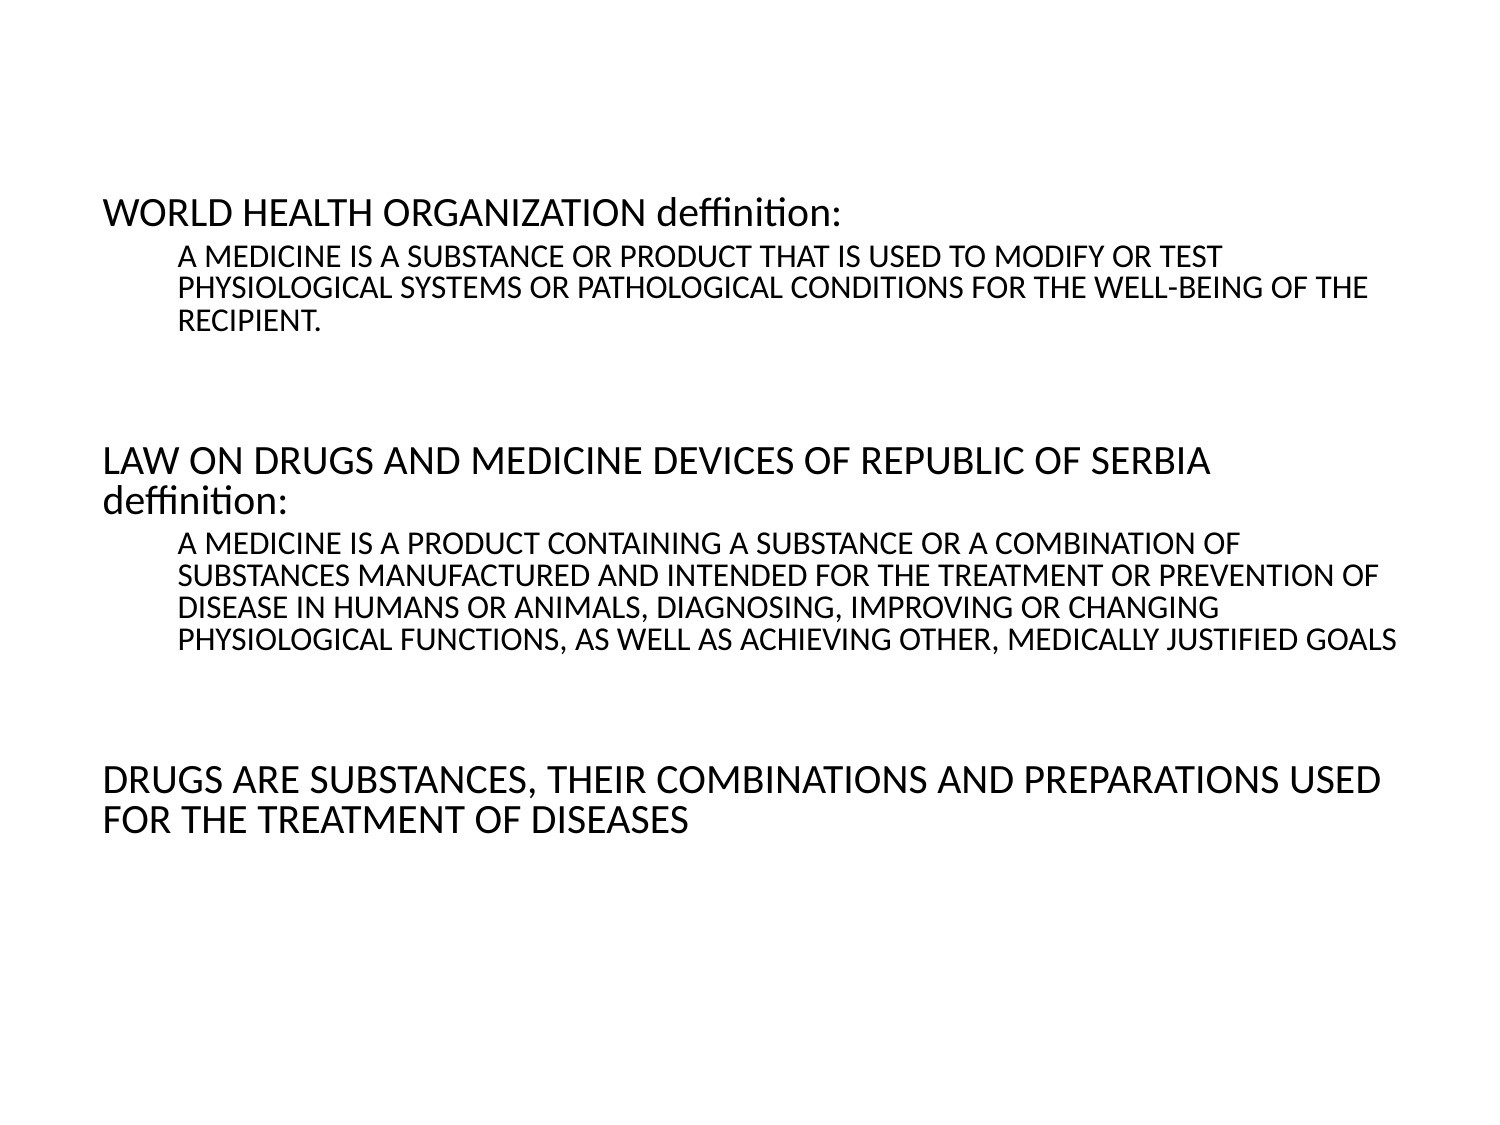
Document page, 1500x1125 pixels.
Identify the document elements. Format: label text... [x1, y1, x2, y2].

subtitle WORLD HEALTH ORGANIZATION deffinition: A MEDICINE IS A SUBSTANCE OR PRODUCT THAT IS USED TO MODIFY OR TEST PHYSIOLOGICAL SYSTEMS OR PATHOLOGICAL CONDITIONS FOR THE WELL-BEING OF THE RECIPIENT. LAW ON DRUGS AND MEDICINE DEVICES OF REPUBLIC OF SERBIA deffinition: A MEDICINE IS A PRODUCT CONTAINING A SUBSTANCE OR A COMBINATION OF SUBSTANCES MANUFACTURED AND INTENDED FOR THE TREATMENT OR PREVENTION OF DISEASE IN HUMANS OR ANIMALS, DIAGNOSING, IMPROVING OR CHANGING PHYSIOLOGICAL FUNCTIONS, AS WELL AS ACHIEVING OTHER, MEDICALLY JUSTIFIED GOALS DRUGS ARE SUBSTANCES, THEIR COMBINATIONS AND PREPARATIONS USED FOR THE TREATMENT OF DISEASES [87, 187, 1425, 988]
